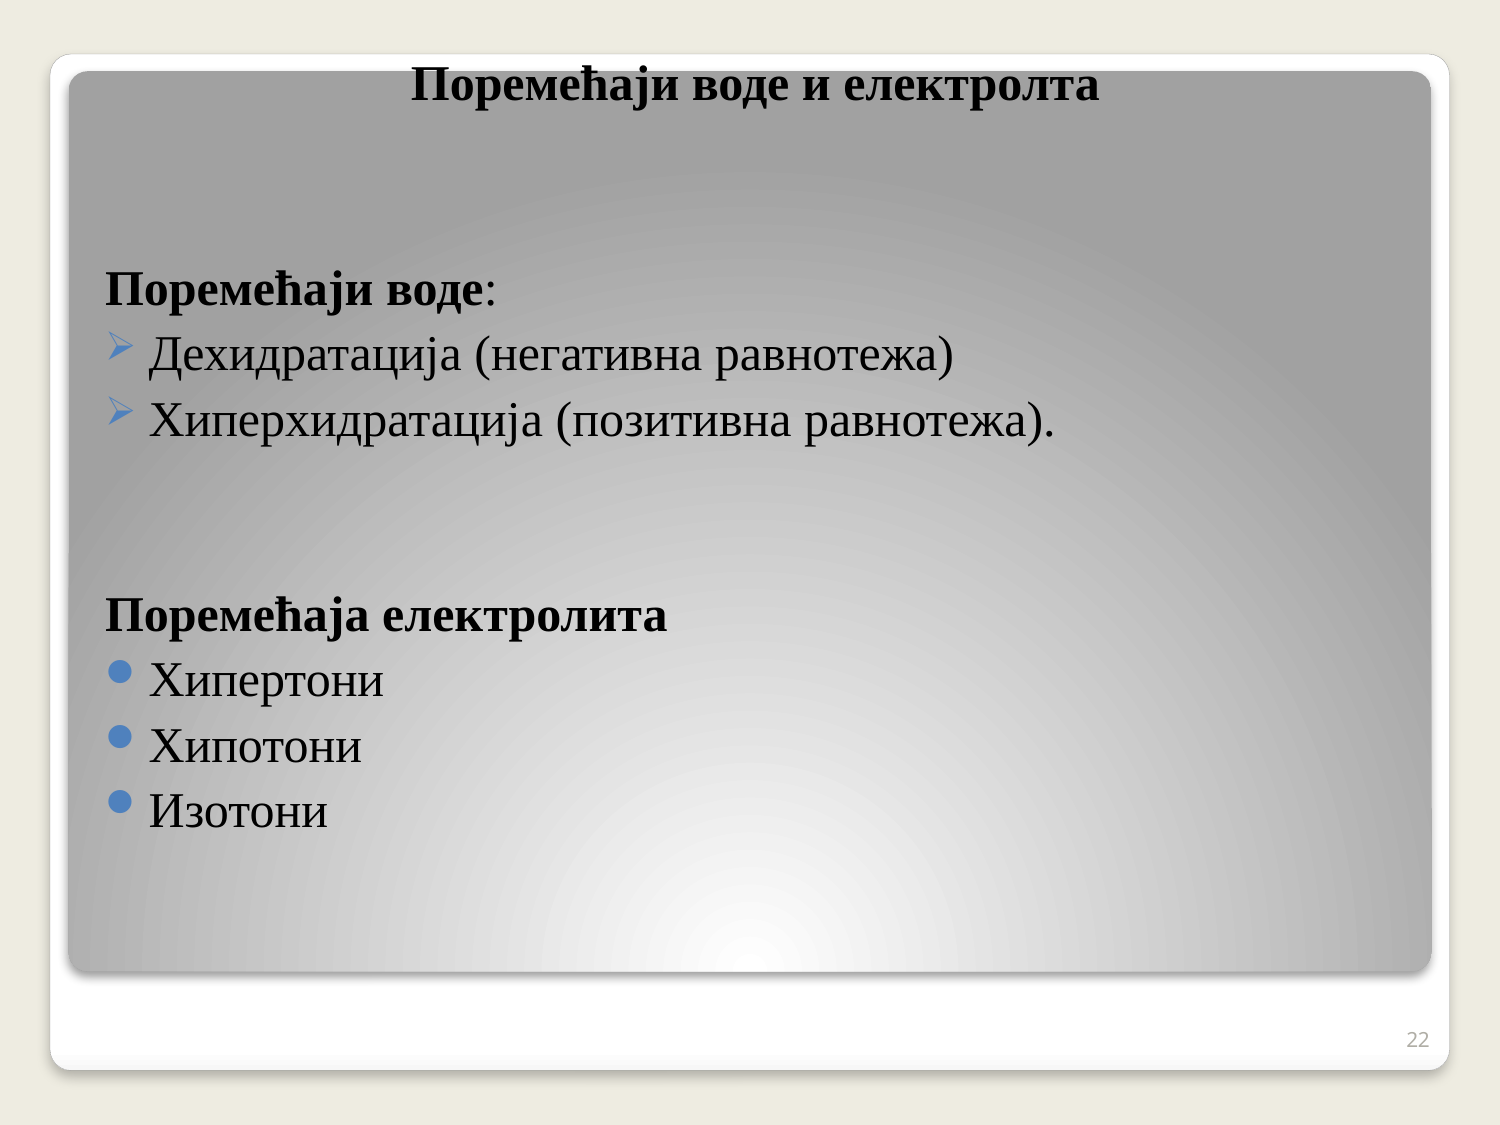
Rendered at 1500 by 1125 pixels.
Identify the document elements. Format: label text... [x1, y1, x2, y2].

list Поремећаји воде и електролта Поремећаји воде: Дехидратација (негативна равнотежа) Хиперхидратација (позитивна равнотежа). Поремећаја електролита Хипертони Хипотони Изотони [75, 35, 1434, 1040]
slide_number 22 [1369, 1002, 1445, 1063]
